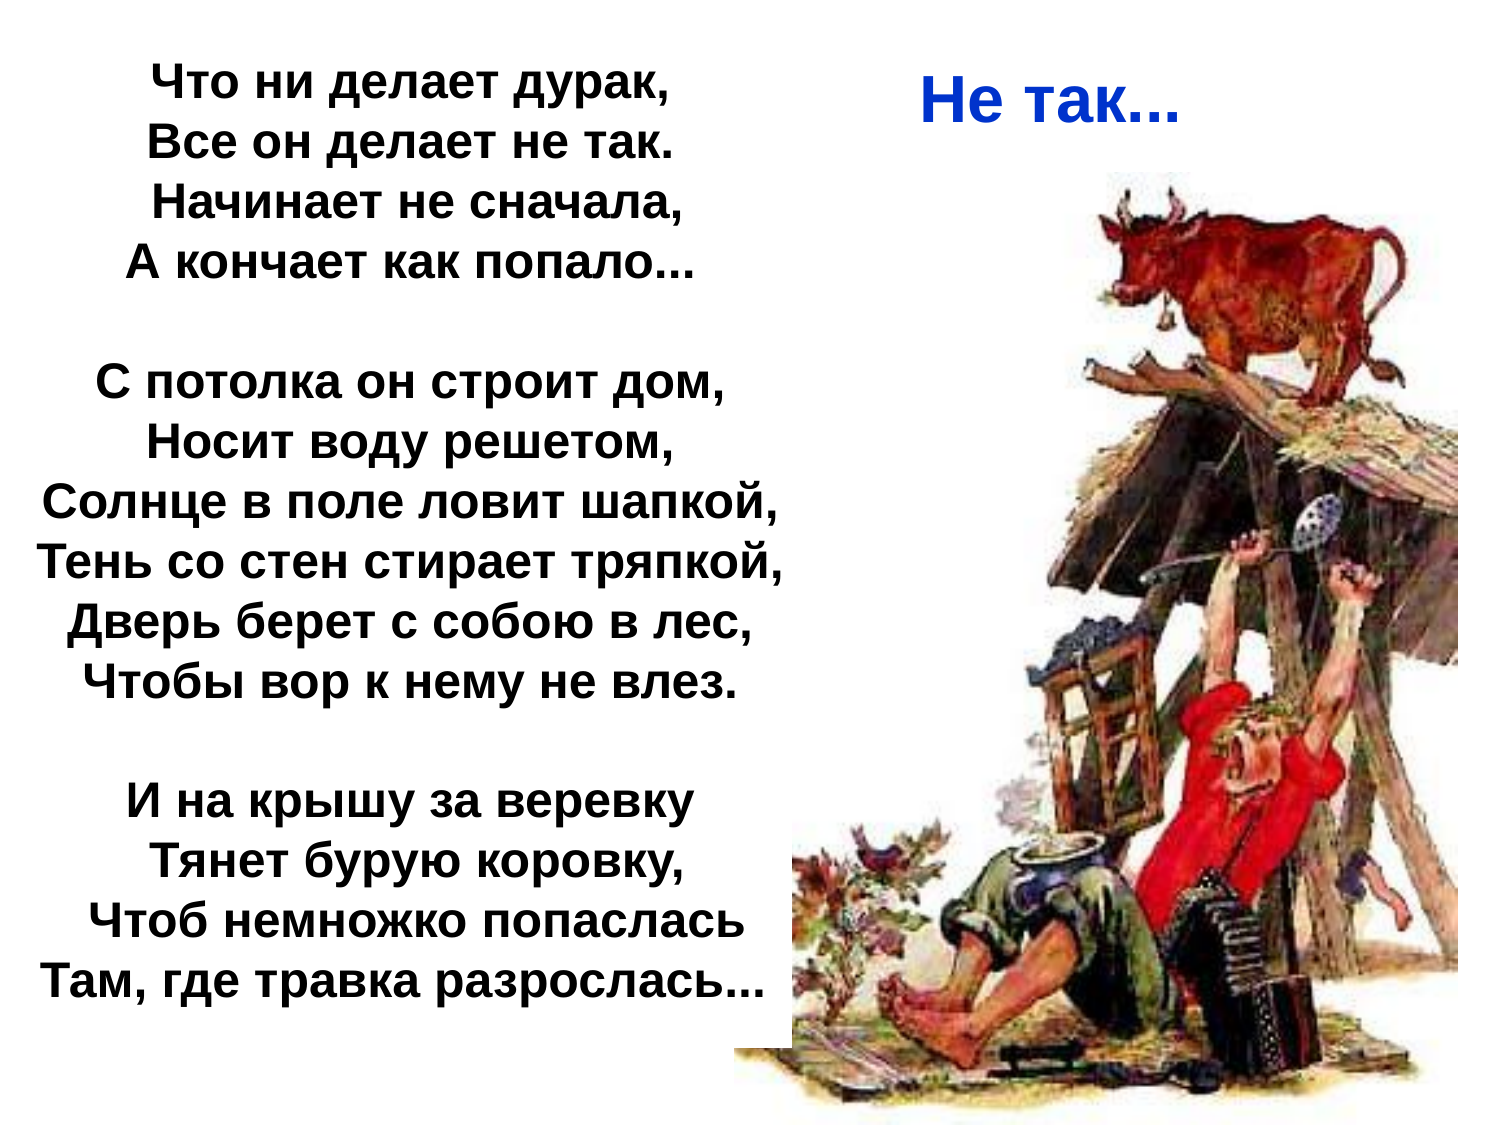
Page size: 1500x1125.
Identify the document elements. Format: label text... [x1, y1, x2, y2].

text_box Не так... [797, 30, 1305, 161]
picture [734, 172, 1458, 1125]
text_box И на крышу за веревку Тянет бурую коровку, Чтоб немножко попаслась Там, где травка разрослась... [29, 727, 729, 1047]
text_box Что ни делает дурак, Все он делает не так. Начинает не сначала, А кончает как попало... С потолка он строит дом, Носит воду решетом, Солнце в поле ловит шапкой, Тень со стен стирает тряпкой, Дверь берет с собою в лес, Чтобы вор к нему не влез. [0, 31, 821, 787]
